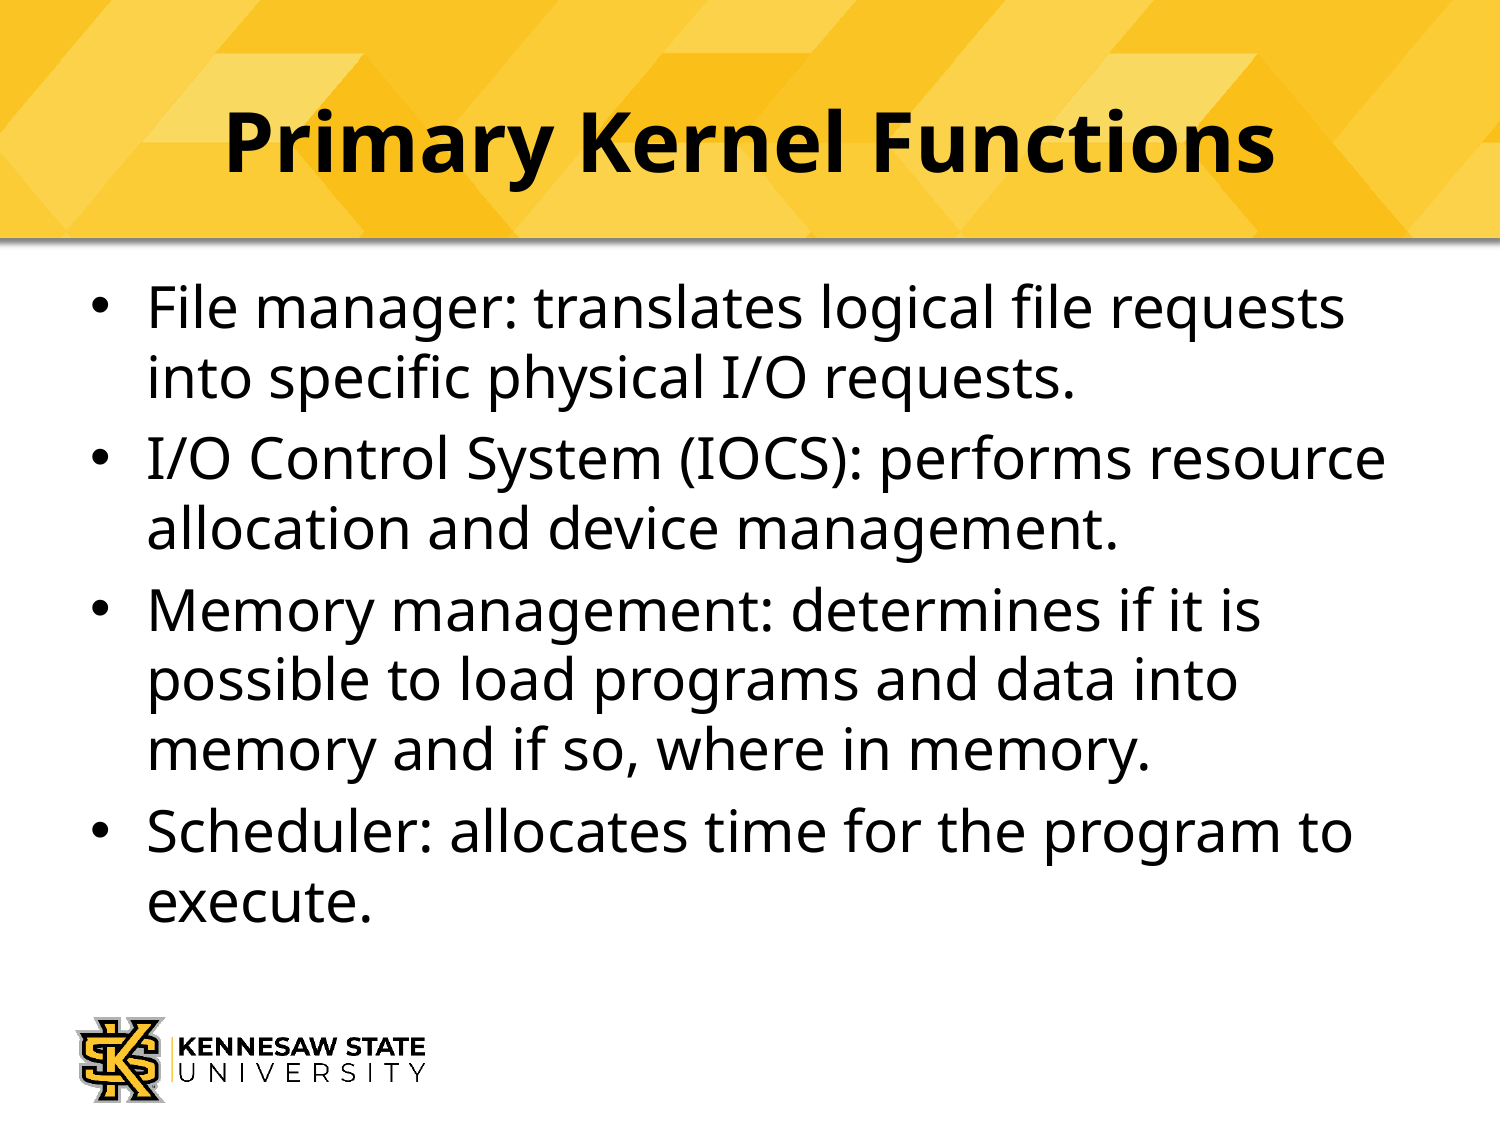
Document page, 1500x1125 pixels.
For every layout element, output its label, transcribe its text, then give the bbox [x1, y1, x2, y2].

title Primary Kernel Functions [75, 45, 1425, 233]
picture [0, 0, 1500, 251]
list File manager: translates logical file requests into specific physical I/O requests. I/O Control System (IOCS): performs resource allocation and device management. Memory management: determines if it is possible to load programs and data into memory and if so, where in memory. Scheduler: allocates time for the program to execute. [75, 262, 1425, 1005]
picture [75, 1017, 425, 1103]
